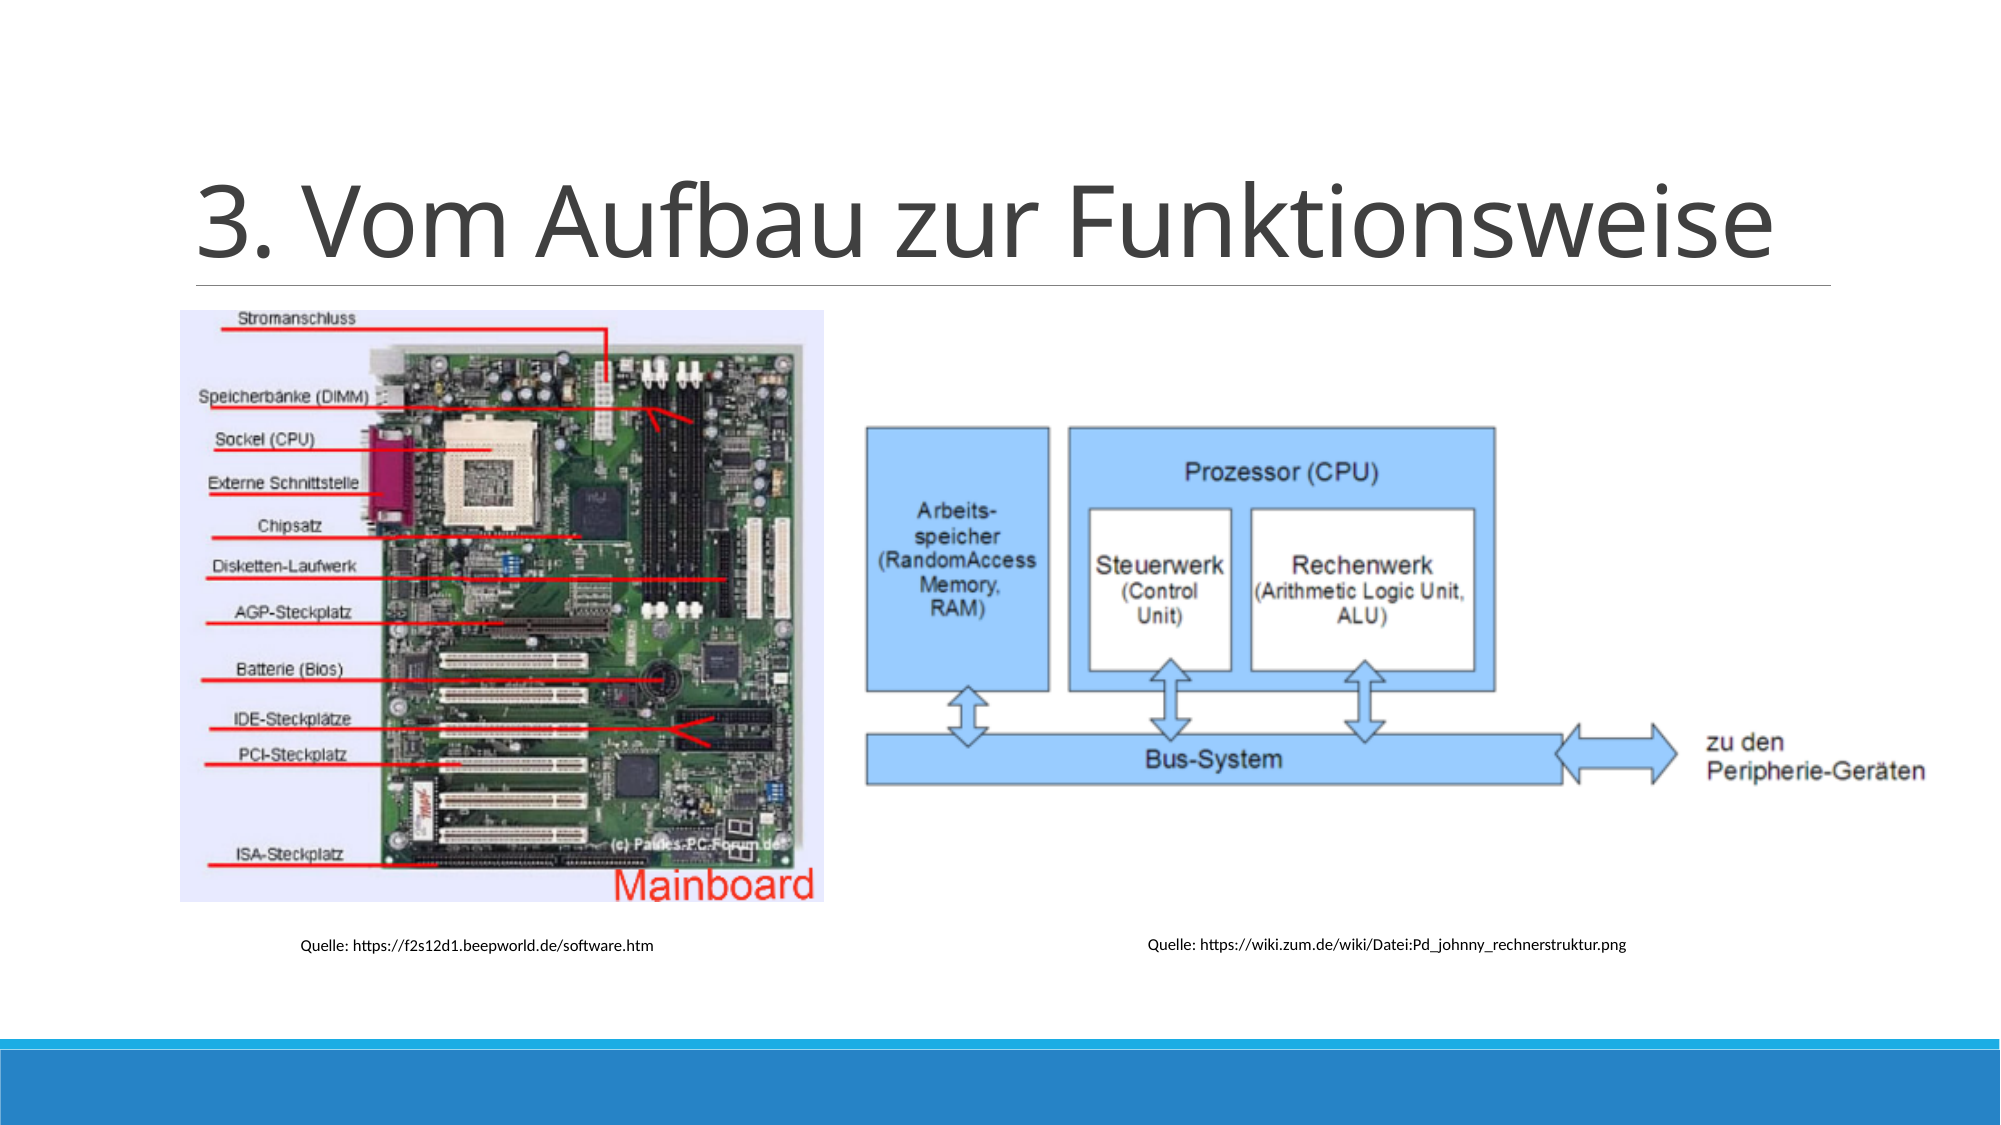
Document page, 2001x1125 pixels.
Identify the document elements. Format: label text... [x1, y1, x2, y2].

text_box Quelle: https://wiki.zum.de/wiki/Datei:Pd_johnny_rechnerstruktur.png [1133, 926, 1662, 961]
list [179, 310, 824, 902]
text_box Quelle: https://f2s12d1.beepworld.de/software.htm [285, 927, 718, 962]
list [854, 416, 1941, 795]
title 3. Vom Aufbau zur Funktionsweise [180, 47, 1830, 285]
